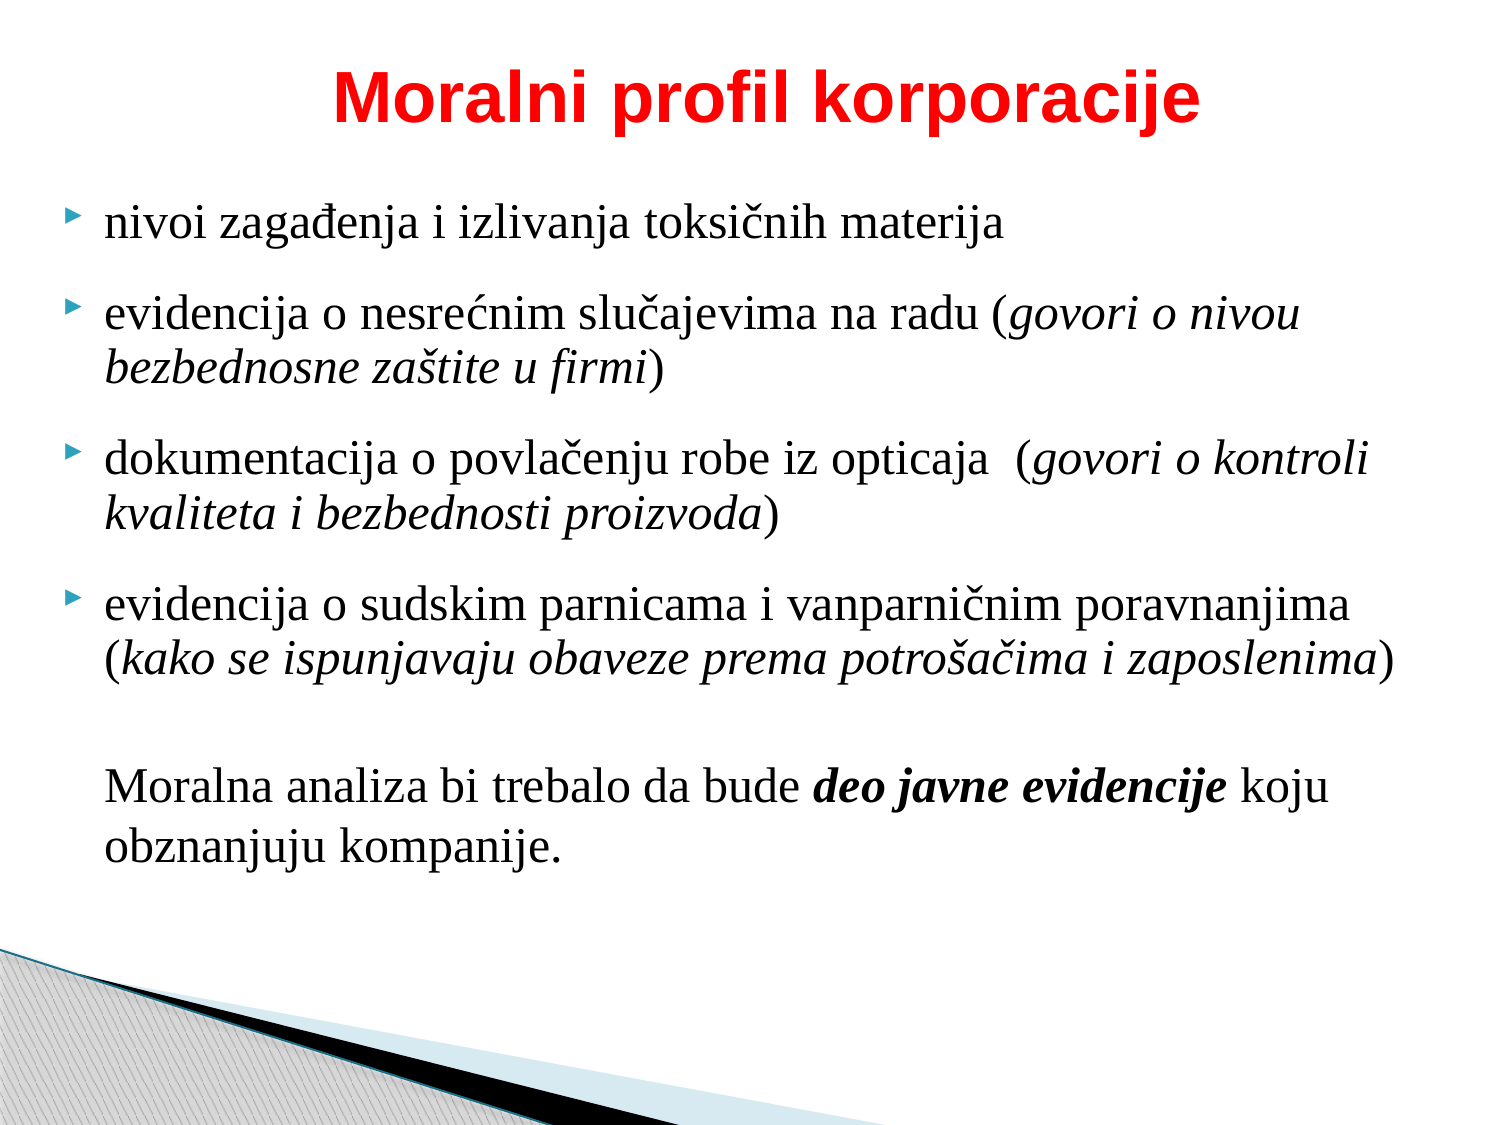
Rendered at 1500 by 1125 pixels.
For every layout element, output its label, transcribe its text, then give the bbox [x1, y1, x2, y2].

list nivoi zagađenja i izlivanja toksičnih materija evidencija o nesrećnim slučajevima na radu (govori o nivou bezbednosne zaštite u firmi) dokumentacija o povlačenju robe iz opticaja (govori o kontroli kvaliteta i bezbednosti proizvoda) evidencija o sudskim parnicama i vanparničnim poravnanjima (kako se ispunjavaju obaveze prema potrošačima i zaposlenima) Moralna analiza bi trebalo da bude deo javne evidencije koju obznanjuju kompanije. [29, 187, 1471, 1095]
title Moralni profil korporacije [317, 41, 1337, 233]
